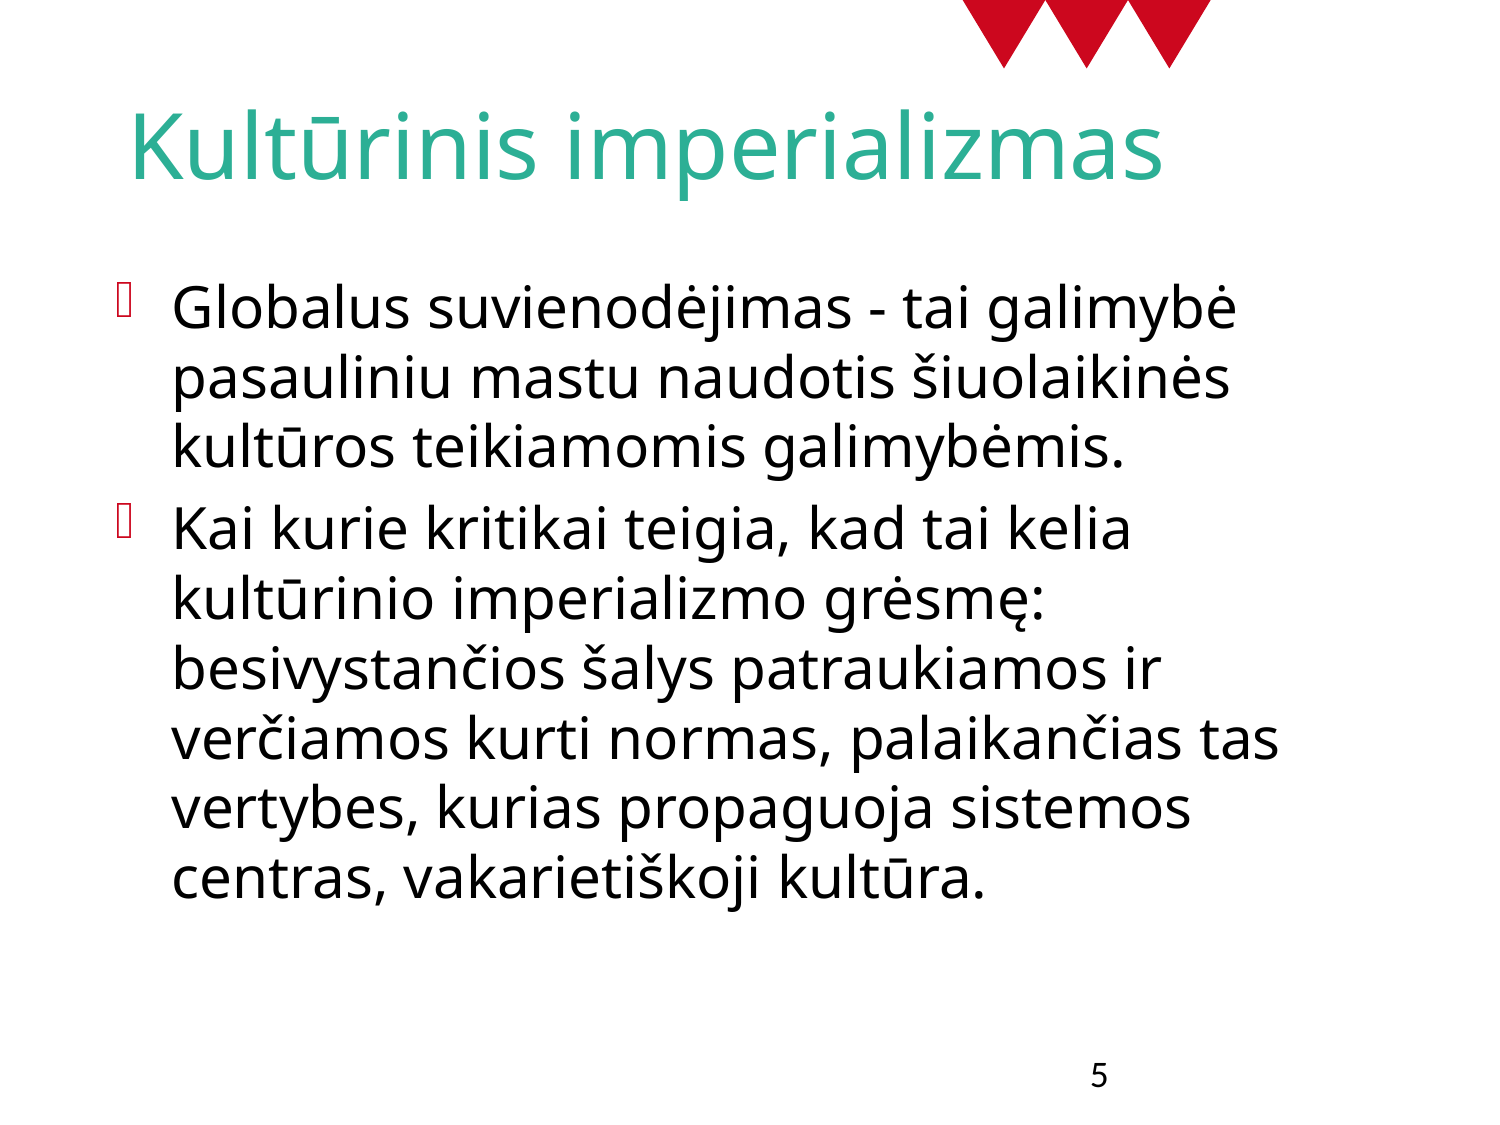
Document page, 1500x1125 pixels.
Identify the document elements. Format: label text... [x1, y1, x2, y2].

list Globalus suvienodėjimas - tai galimybė pasauliniu mastu naudotis šiuolaikinės kultūros teikiamomis galimybėmis. Kai kurie kritikai teigia, kad tai kelia kultūrinio imperializmo grėsmę: besivystančios šalys patraukiamos ir verčiamos kurti normas, palaikančias tas vertybes, kurias propaguoja sistemos centras, vakarietiškoji kultūra. [100, 262, 1400, 1012]
slide_number 5 [1074, 1042, 1425, 1103]
title Kultūrinis imperializmas [112, 66, 1388, 220]
